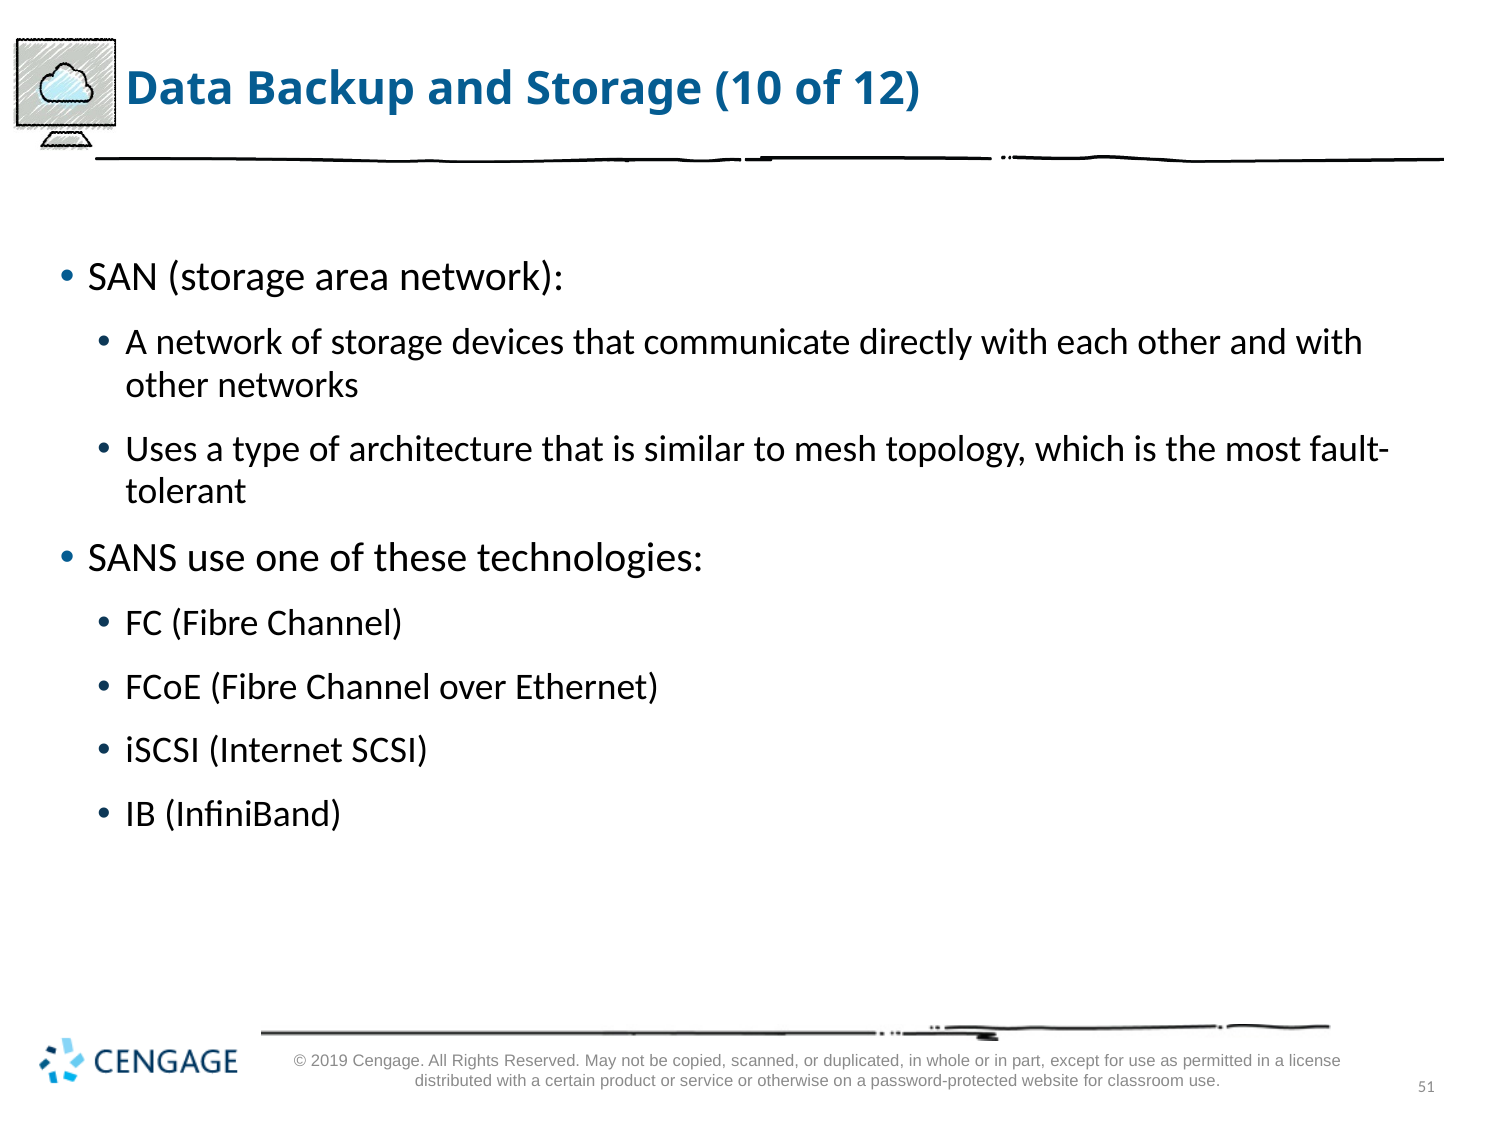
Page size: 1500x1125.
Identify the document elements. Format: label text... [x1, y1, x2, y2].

picture [13, 36, 117, 151]
list SAN (storage area network): A network of storage devices that communicate directly with each other and with other networks Uses a type of architecture that is similar to mesh topology, which is the most fault-tolerant SANS use one of these technologies: FC (Fibre Channel) FC o E (Fibre Channel over Ethernet) i S C S I (Internet S C S I) I B (InfiniBand) [59, 252, 1441, 841]
picture [19, 1024, 250, 1096]
picture [261, 1024, 1331, 1041]
title Data Backup and Storage (10 of 12) [125, 66, 1442, 116]
picture [95, 155, 1444, 163]
footer © 2019 Cengage. All Rights Reserved. May not be copied, scanned, or duplicated, in whole or in part, except for use as permitted in a license distributed with a certain product or service or otherwise on a password-protected website for classroom use. [262, 1050, 1375, 1091]
